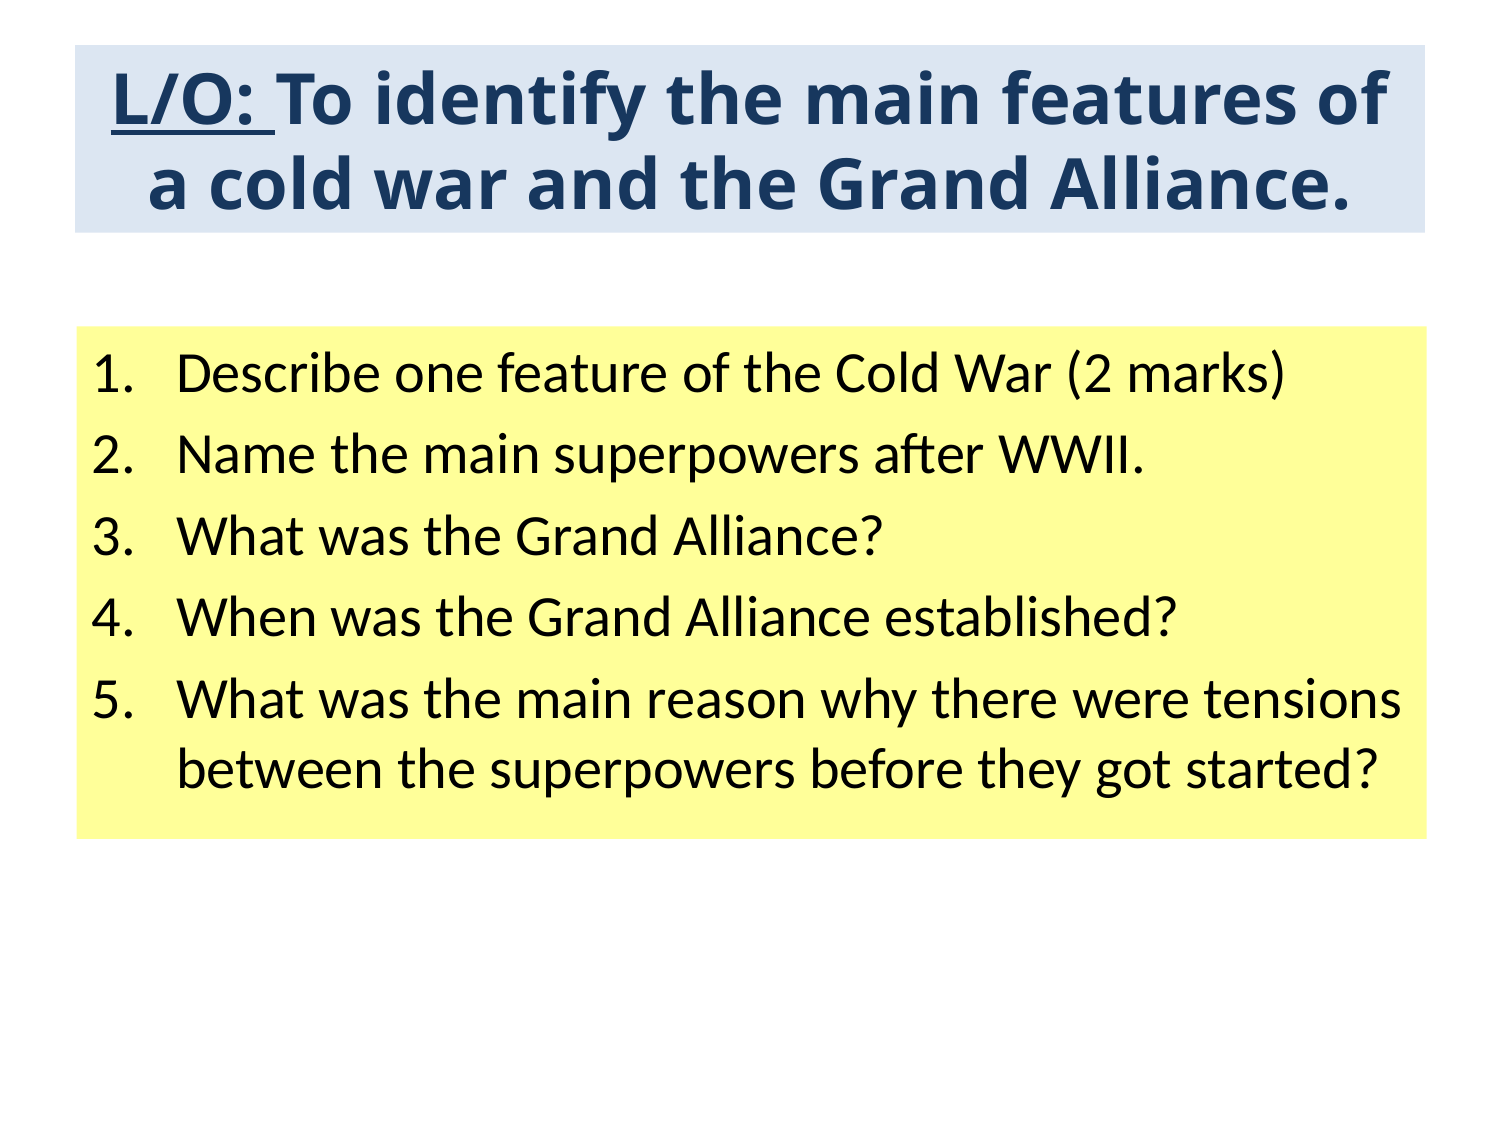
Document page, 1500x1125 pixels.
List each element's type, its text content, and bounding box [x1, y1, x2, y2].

title L/O: To identify the main features of a cold war and the Grand Alliance. [75, 45, 1425, 233]
list Describe one feature of the Cold War (2 marks) Name the main superpowers after WWII. What was the Grand Alliance? When was the Grand Alliance established? What was the main reason why there were tensions between the superpowers before they got started? [76, 326, 1427, 839]
